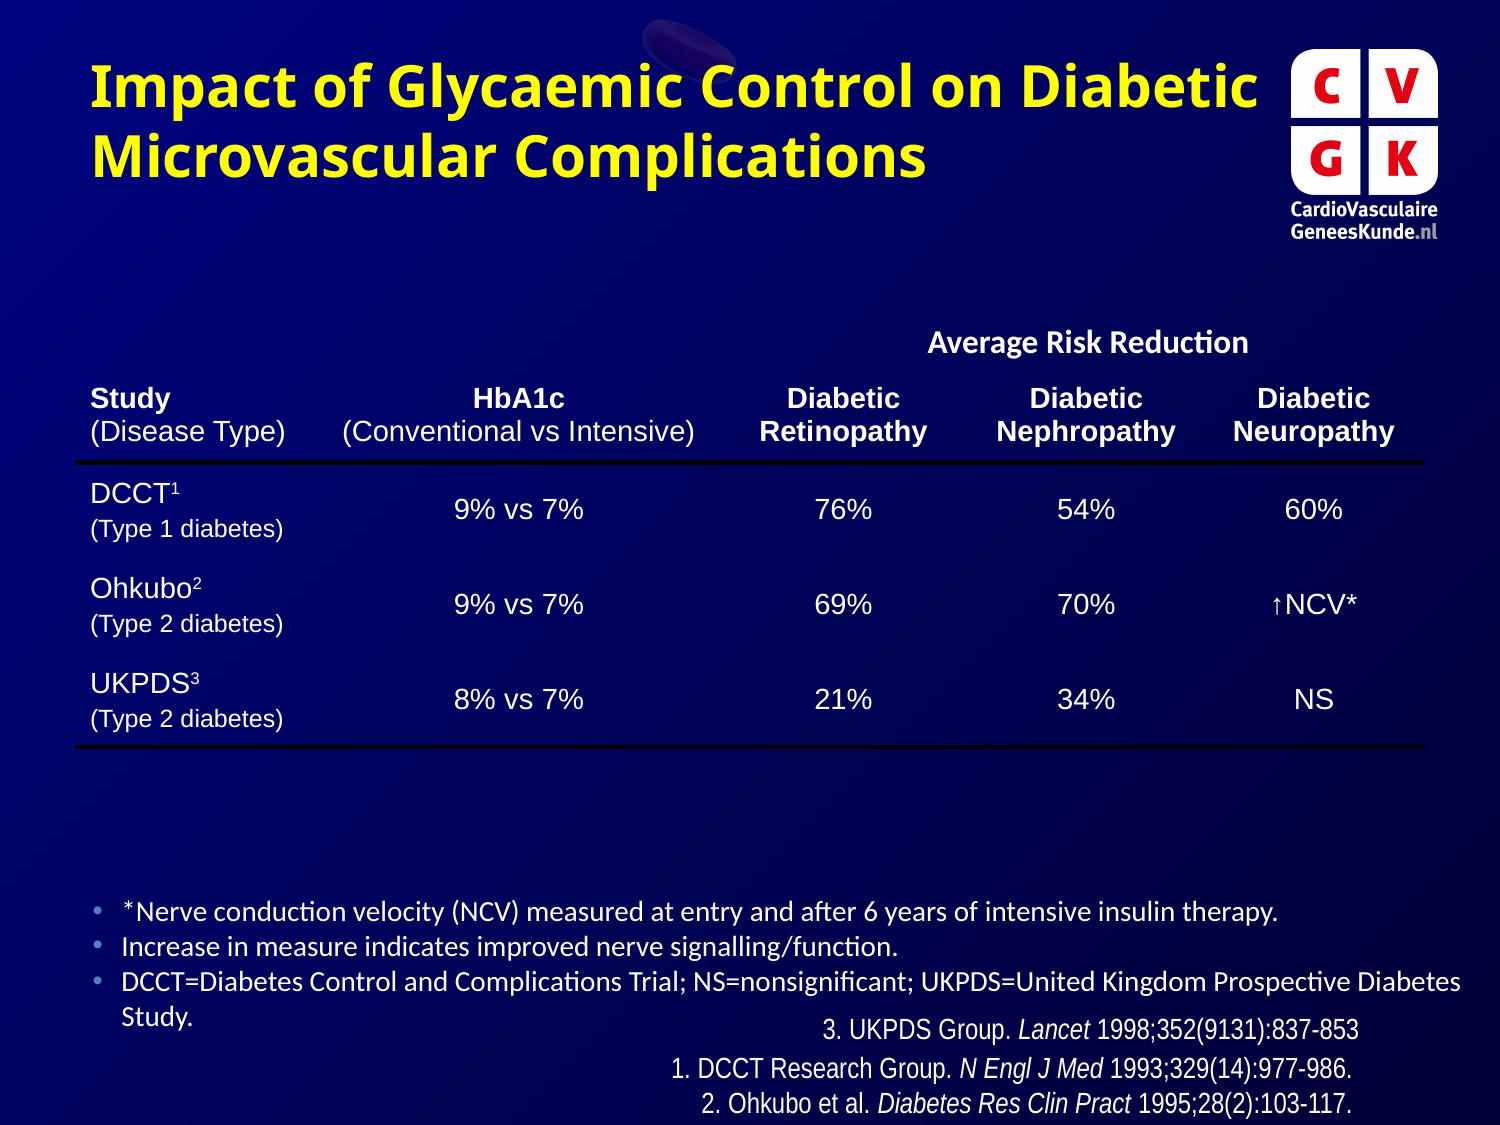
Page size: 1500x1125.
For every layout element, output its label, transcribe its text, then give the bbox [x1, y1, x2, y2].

table_header Diabetic Neuropathy [1203, 368, 1425, 460]
text_box Average Risk Reduction [737, 312, 1440, 368]
table_cell 54% [970, 465, 1203, 557]
table_cell NS [1203, 652, 1425, 745]
table_cell DCCT1 (Type 1 diabetes) [75, 465, 320, 557]
text_box *Nerve conduction velocity (NCV) measured at entry and after 6 years of intensive insulin therapy. Increase in measure indicates improved nerve signalling/function. DCCT=Diabetes Control and Complications Trial; NS=nonsignificant; UKPDS=United Kingdom Prospective Diabetes Study. [78, 885, 1499, 938]
table_cell 21% [718, 652, 970, 745]
table_header HbA1c (Conventional vs Intensive) [320, 368, 718, 460]
table_cell 9% vs 7% [320, 465, 718, 557]
table_cell 69% [718, 557, 970, 652]
table_cell 70% [970, 557, 1203, 652]
text_box 1. DCCT Research Group. N Engl J Med 1993;329(14):977-986. 2. Ohkubo et al. Diabetes Res Clin Pract 1995;28(2):103-117. [108, 1042, 1368, 1095]
table_header Diabetic Nephropathy [970, 368, 1203, 460]
table_cell 76% [718, 465, 970, 557]
table_cell ↑NCV* [1203, 557, 1425, 652]
picture [1291, 49, 1438, 239]
table_header Study (Disease Type) [75, 368, 320, 460]
table_cell 8% vs 7% [320, 652, 718, 745]
table_cell 60% [1203, 465, 1425, 557]
text_box Impact of Glycaemic Control on Diabetic Microvascular Complications [74, 25, 1294, 213]
table_cell 9% vs 7% [320, 557, 718, 652]
table_cell Ohkubo2 (Type 2 diabetes) [75, 557, 320, 652]
table_header Diabetic Retinopathy [718, 368, 970, 460]
table_cell UKPDS3 (Type 2 diabetes) [75, 652, 320, 745]
text_box 3. UKPDS Group. Lancet 1998;352(9131):837-853 [807, 1002, 1450, 1056]
table_cell 34% [970, 652, 1203, 745]
